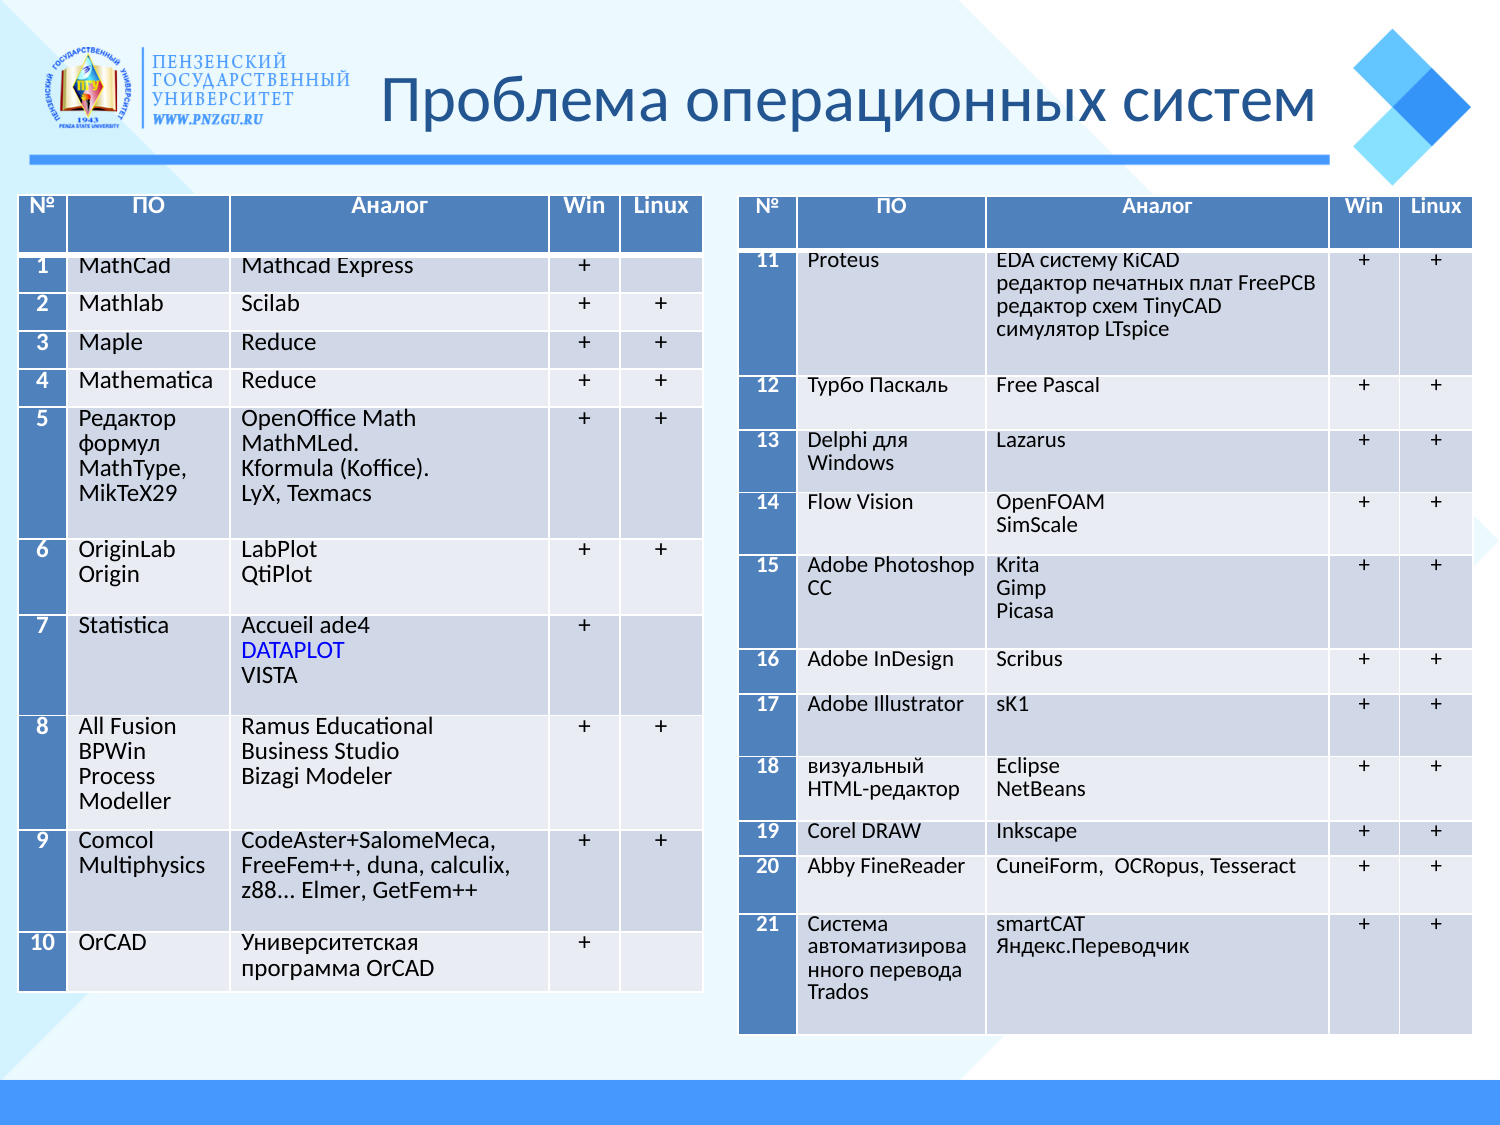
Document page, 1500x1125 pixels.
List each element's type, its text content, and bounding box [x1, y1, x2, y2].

table_cell 3 [19, 332, 66, 368]
table_header Win [550, 196, 619, 252]
table_cell EDA систему KiCAD редактор печатных плат FreePCB редактор схем TinyCAD симулятор LTspice [987, 253, 1328, 375]
table_cell Mathcad Express [231, 258, 548, 292]
table_cell Reduce [231, 332, 548, 368]
table_cell + [1330, 822, 1399, 855]
table_cell Maple [68, 332, 229, 368]
table_cell smartCAT Яндекс.Переводчик [987, 915, 1328, 1034]
table_cell + [621, 294, 702, 330]
table_cell 17 [739, 695, 796, 756]
table_cell + [1330, 757, 1399, 820]
table_cell + [1330, 695, 1399, 756]
table_cell [621, 616, 702, 715]
table_header ПО [798, 197, 985, 248]
table_cell Adobe InDesign [798, 650, 985, 693]
table_cell LabPlot QtiPlot [231, 540, 548, 614]
table_cell + [1400, 253, 1472, 375]
table_cell визуальный HTML-редактор [798, 757, 985, 820]
table_cell + [1330, 431, 1399, 492]
table_cell 11 [739, 253, 796, 375]
table_cell 20 [739, 857, 796, 913]
table_cell 14 [739, 493, 796, 554]
table_cell Statistica [68, 616, 229, 715]
table_cell Proteus [798, 253, 985, 375]
table_cell Adobe Illustrator [798, 695, 985, 756]
table_cell Lazarus [987, 431, 1328, 492]
table_header № [739, 197, 796, 248]
table_cell 18 [739, 757, 796, 820]
table_cell Accueil ade4 DATAPLOT VISTA [231, 616, 548, 715]
table_cell + [1400, 857, 1472, 913]
table_header Linux [1400, 197, 1472, 248]
table_cell + [1400, 695, 1472, 756]
table_cell + [1400, 431, 1472, 492]
table_cell + [550, 831, 619, 931]
table_cell 10 [19, 933, 66, 991]
table_cell Scribus [987, 650, 1328, 693]
table_cell + [1400, 915, 1472, 1034]
table_cell 15 [739, 556, 796, 648]
table_cell + [1330, 650, 1399, 693]
table_cell + [621, 332, 702, 368]
table_header Linux [621, 196, 702, 252]
table_cell + [621, 716, 702, 829]
table_cell 8 [19, 716, 66, 829]
table_cell 1 [19, 258, 66, 292]
table_cell CuneiForm, OCRopus, Tesseract [987, 857, 1328, 913]
table_cell 6 [19, 540, 66, 614]
table_cell 4 [19, 370, 66, 406]
table_cell 19 [739, 822, 796, 855]
table_cell + [1330, 253, 1399, 375]
table_cell Reduce [231, 370, 548, 406]
table_cell OriginLab Origin [68, 540, 229, 614]
table_cell 5 [19, 408, 66, 538]
table_cell + [621, 370, 702, 406]
table_cell + [621, 831, 702, 931]
picture [0, 0, 1500, 1125]
table_cell + [621, 540, 702, 614]
table_cell Mathematica [68, 370, 229, 406]
table_header Аналог [987, 197, 1328, 248]
table_cell CodeAster+SalomeMeca, FreeFem++, duna, calculix, z88... Elmer, GetFem++ [231, 831, 548, 931]
table_cell MathCad [68, 258, 229, 292]
table_cell Free Pascal [987, 377, 1328, 429]
table_cell Ramus Educational Business Studio Bizagi Modeler [231, 716, 548, 829]
table_cell Eclipse NetBeans [987, 757, 1328, 820]
table_cell Система автоматизированного перевода Trados [798, 915, 985, 1034]
table_cell Редактор формул MathType, MikTeX29 [68, 408, 229, 538]
table_cell All Fusion BPWin Process Modeller [68, 716, 229, 829]
table_cell + [1400, 493, 1472, 554]
title Проблема операционных систем [363, 45, 1336, 164]
table_cell + [1330, 493, 1399, 554]
table_cell + [1330, 915, 1399, 1034]
table_cell OrCAD [68, 933, 229, 991]
table_cell Krita Gimp Picasa [987, 556, 1328, 648]
table_cell + [1400, 822, 1472, 855]
table_cell OpenOffice Math MathMLed. Kformula (Koffice). LyX, Texmacs [231, 408, 548, 538]
table_cell + [550, 370, 619, 406]
table_cell Flow Vision [798, 493, 985, 554]
table_cell Abby FineReader [798, 857, 985, 913]
table_cell + [621, 408, 702, 538]
table_header Win [1330, 197, 1399, 248]
table_cell Delphi для Windows [798, 431, 985, 492]
table_cell + [1400, 377, 1472, 429]
table_cell [621, 933, 702, 991]
table_header ПО [68, 196, 229, 252]
table_cell + [550, 540, 619, 614]
table_cell + [1330, 377, 1399, 429]
table_cell + [550, 716, 619, 829]
table_cell Mathlab [68, 294, 229, 330]
table_cell Comcol Multiphysics [68, 831, 229, 931]
table_cell Adobe Photoshop CC [798, 556, 985, 648]
table_cell + [1330, 857, 1399, 913]
table_cell Турбо Паскаль [798, 377, 985, 429]
table_cell + [550, 294, 619, 330]
table_cell 12 [739, 377, 796, 429]
table_cell 13 [739, 431, 796, 492]
table_cell + [1400, 650, 1472, 693]
table_cell + [1400, 757, 1472, 820]
table_cell + [550, 408, 619, 538]
table_cell + [550, 258, 619, 292]
table_cell 9 [19, 831, 66, 931]
table_cell OpenFOAM SimScale [987, 493, 1328, 554]
table_cell 2 [19, 294, 66, 330]
table_cell Scilab [231, 294, 548, 330]
table_header Аналог [231, 196, 548, 252]
table_cell + [1330, 556, 1399, 648]
table_header № [19, 196, 66, 252]
table_cell + [1400, 556, 1472, 648]
table_cell [621, 258, 702, 292]
table_cell + [550, 332, 619, 368]
table_cell + [550, 616, 619, 715]
table_cell 21 [739, 915, 796, 1034]
table_cell Corel DRAW [798, 822, 985, 855]
table_cell 16 [739, 650, 796, 693]
table_cell Inkscape [987, 822, 1328, 855]
table_cell Университетская программа OrCAD [231, 933, 548, 991]
table_cell + [550, 933, 619, 991]
table_cell 7 [19, 616, 66, 715]
table_cell sK1 [987, 695, 1328, 756]
